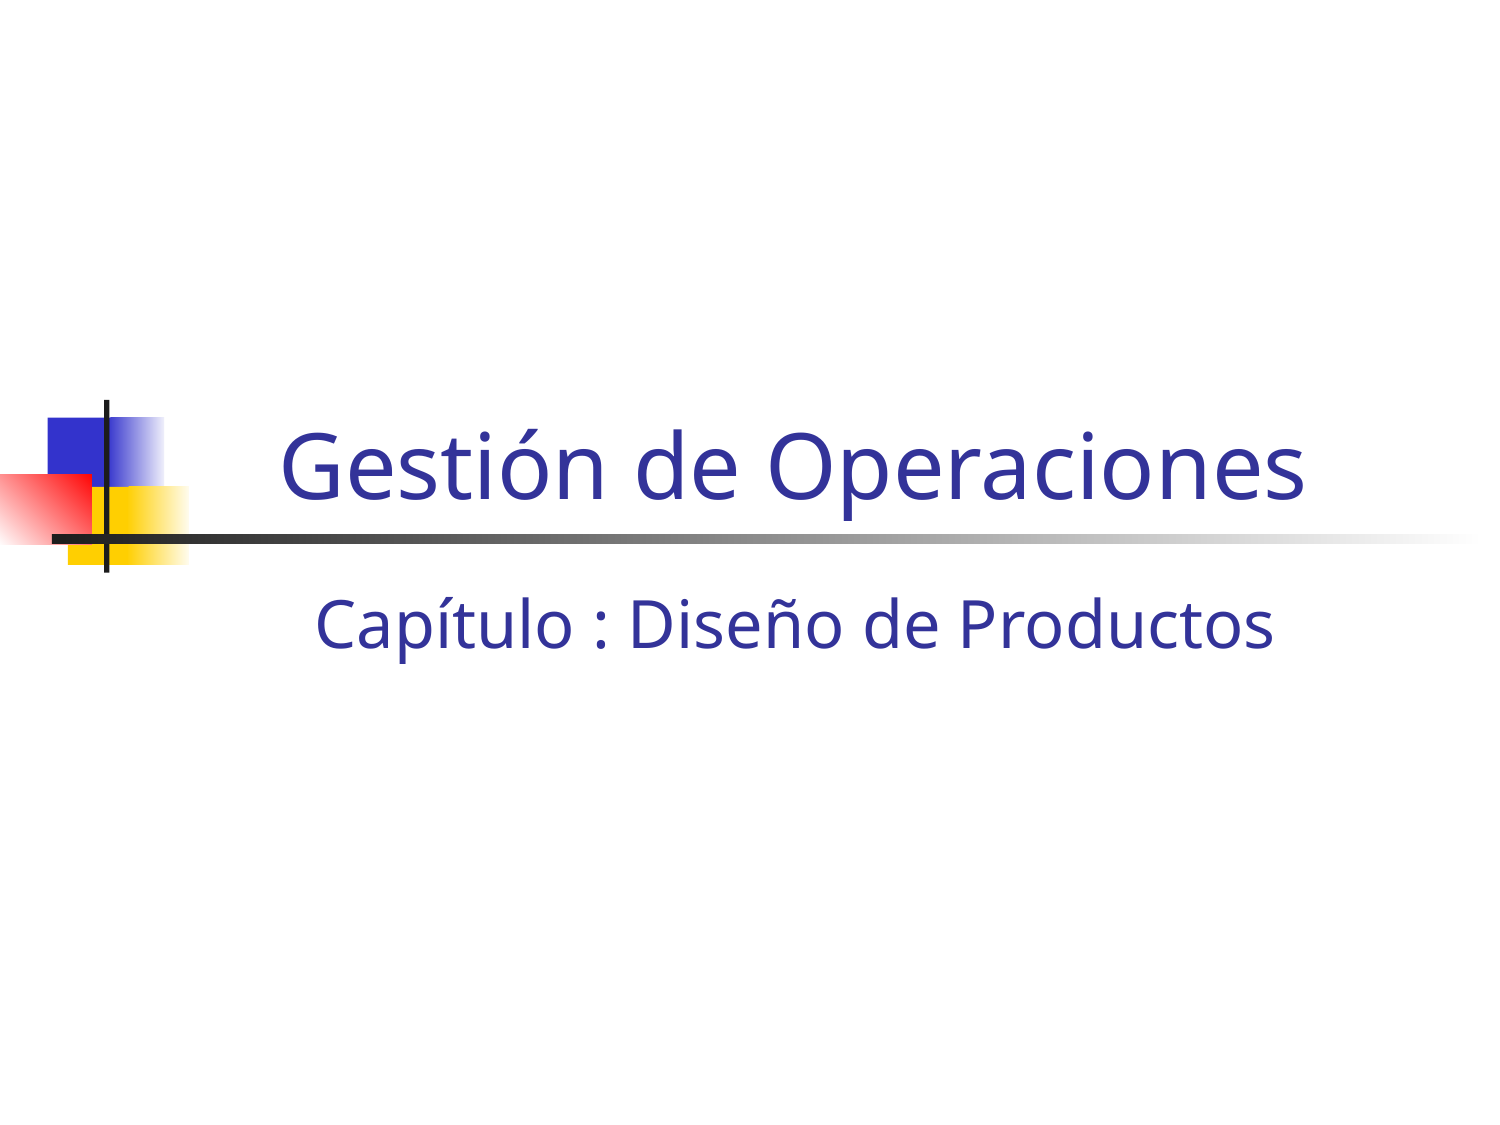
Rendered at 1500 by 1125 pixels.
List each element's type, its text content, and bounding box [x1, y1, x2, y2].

title Gestión de Operaciones [174, 337, 1413, 526]
text_box Capítulo : Diseño de Productos [300, 574, 1313, 670]
